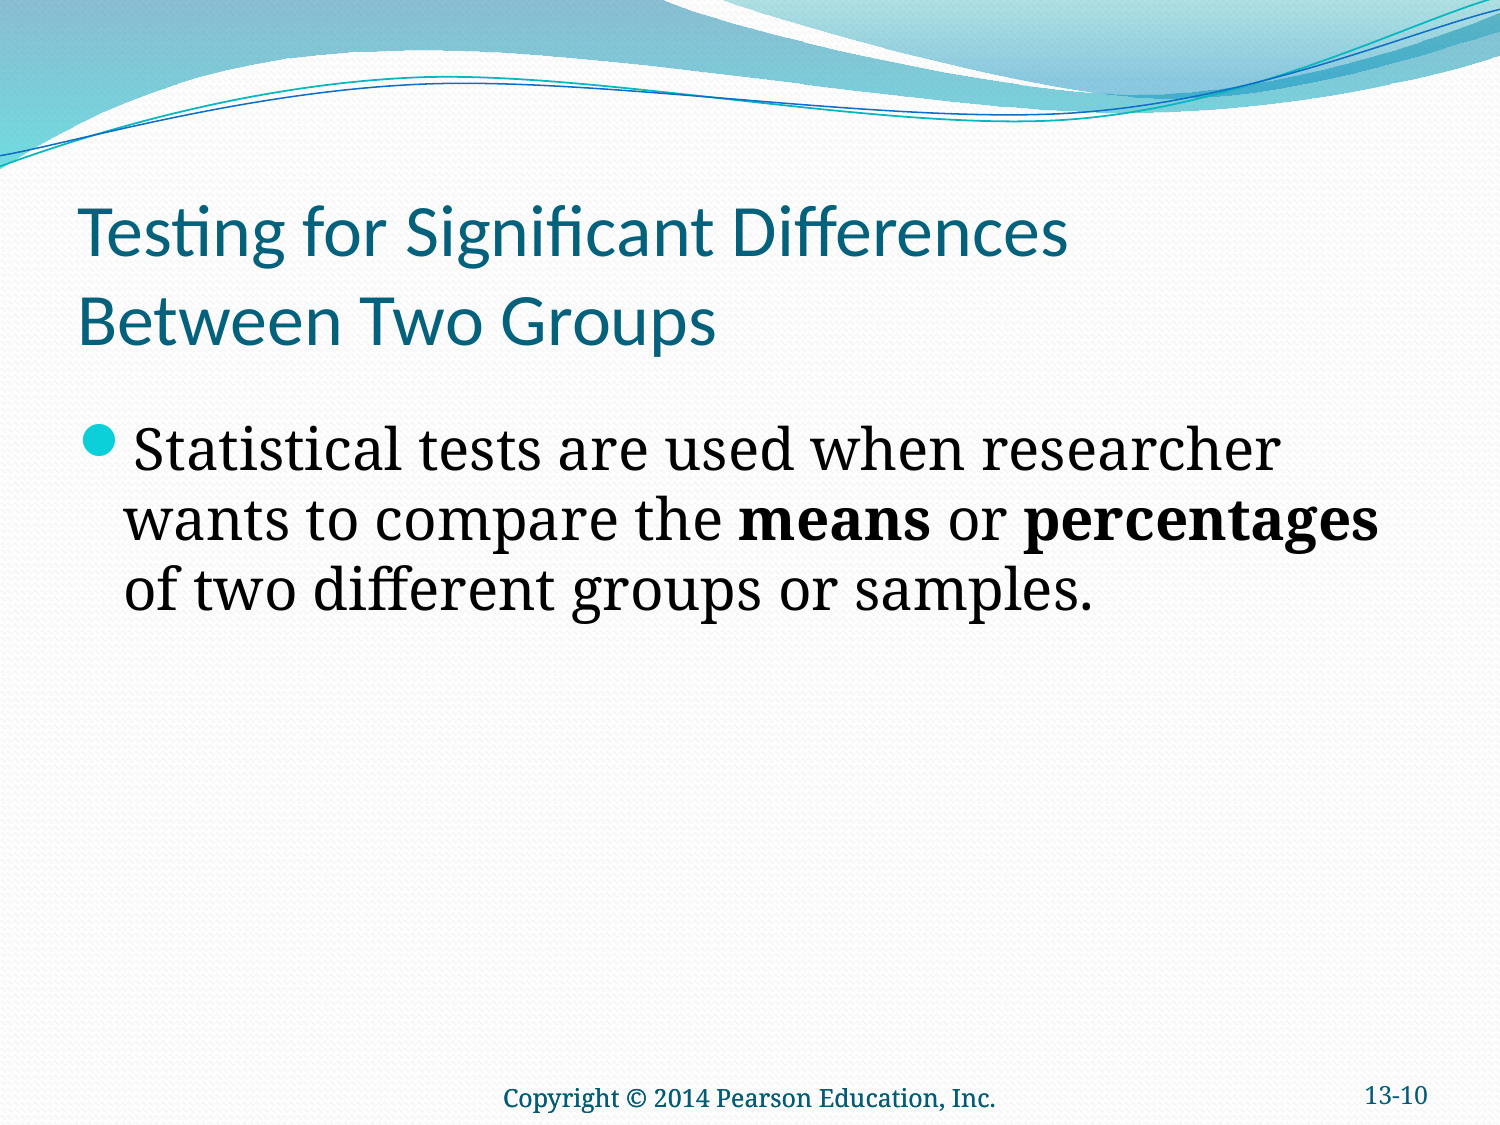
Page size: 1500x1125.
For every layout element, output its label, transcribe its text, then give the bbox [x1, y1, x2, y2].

list Statistical tests are used when researcher wants to compare the means or percentages of two different groups or samples. [63, 404, 1414, 1125]
title Testing for Significant Differences Between Two Groups [77, 174, 1428, 362]
